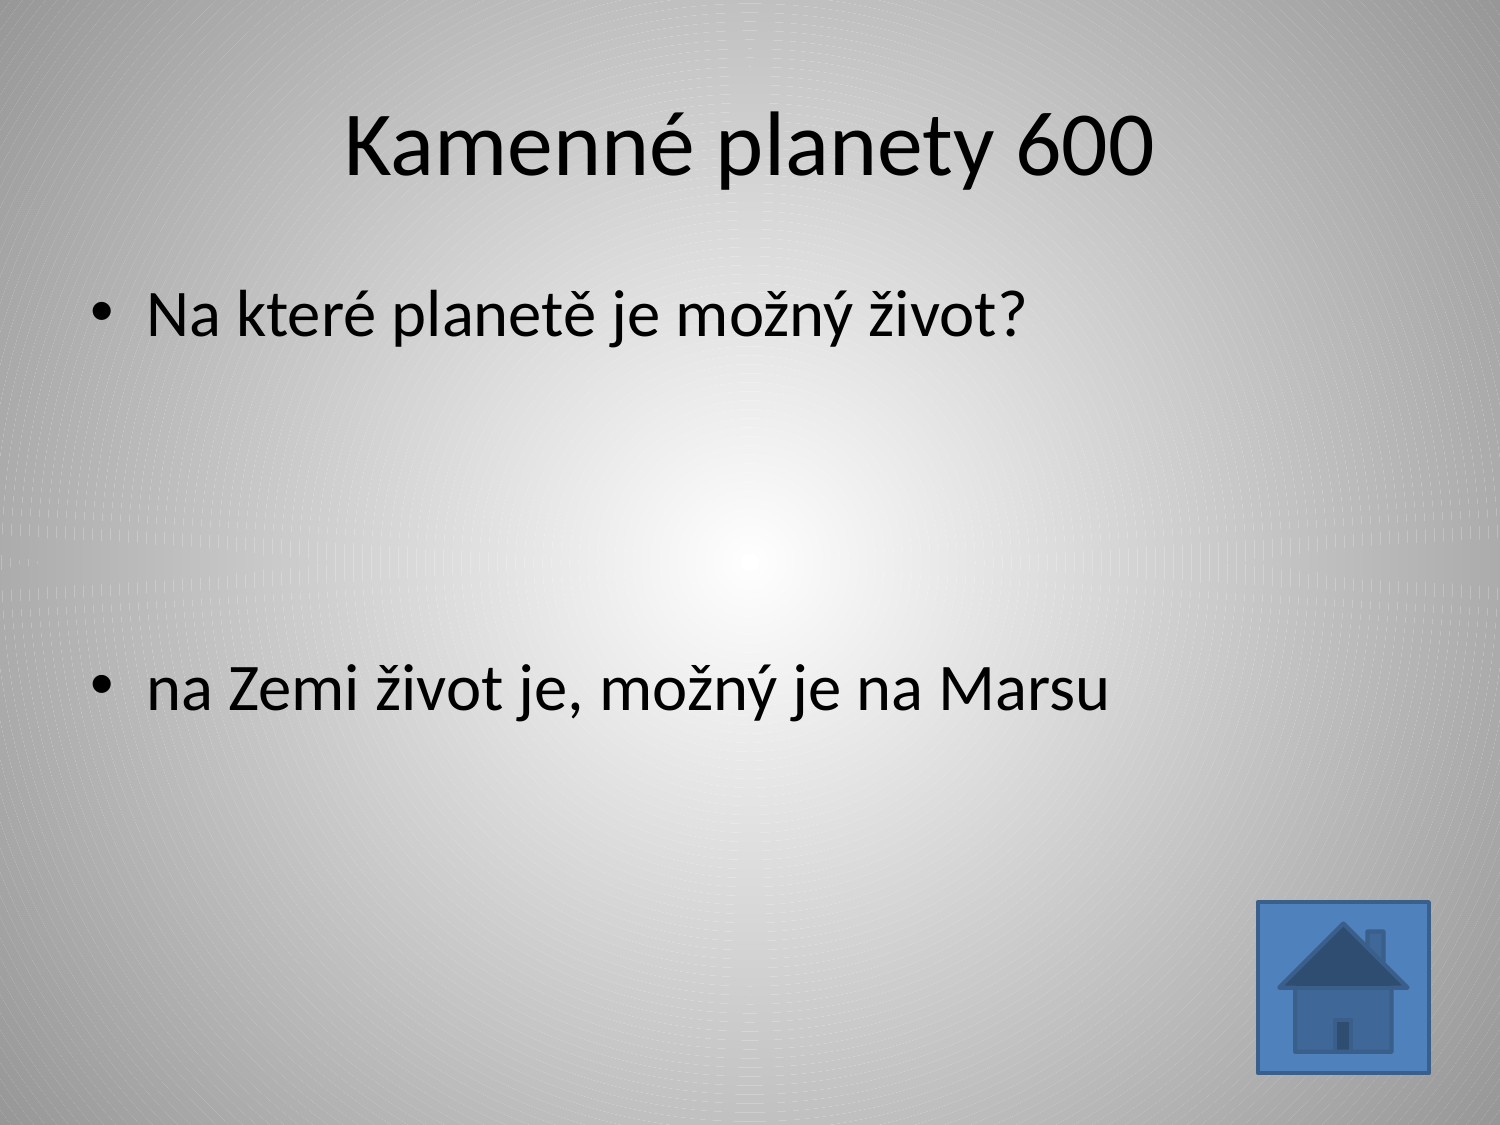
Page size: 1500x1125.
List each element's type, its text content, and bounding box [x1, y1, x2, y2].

title Kamenné planety 600 [75, 45, 1425, 233]
text_box [1256, 900, 1431, 1075]
list Na které planetě je možný život? na Zemi život je, možný je na Marsu [75, 262, 1425, 1005]
